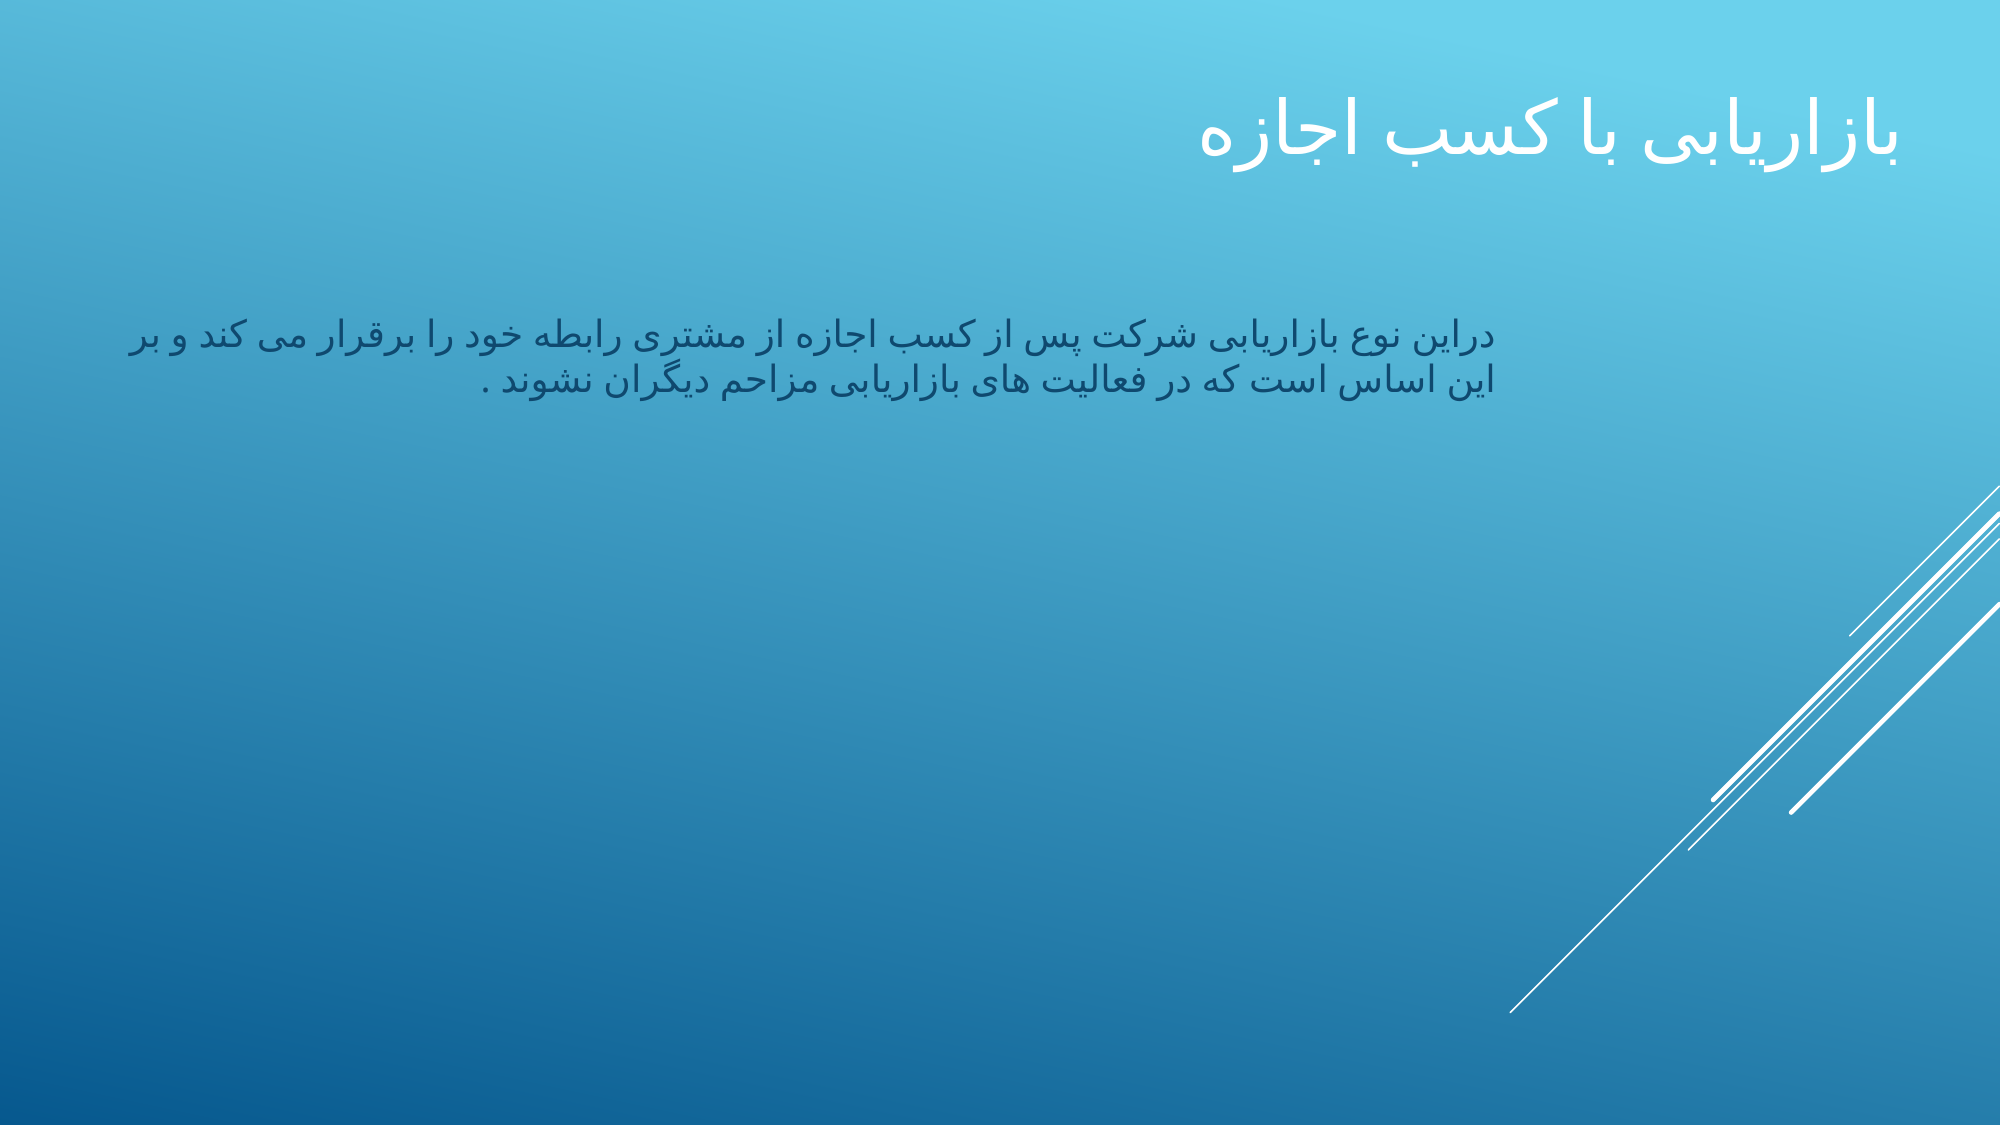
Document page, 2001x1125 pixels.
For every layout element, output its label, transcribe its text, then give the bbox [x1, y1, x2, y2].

list دراین نوع بازاریابی شرکت پس از کسب اجازه از مشتری رابطه خود را برقرار می کند و بر این اساس است که در فعالیت های بازاریابی مزاحم دیگران نشوند . [112, 302, 1513, 916]
title بازاریابی با کسب اجازه [519, 51, 1920, 177]
